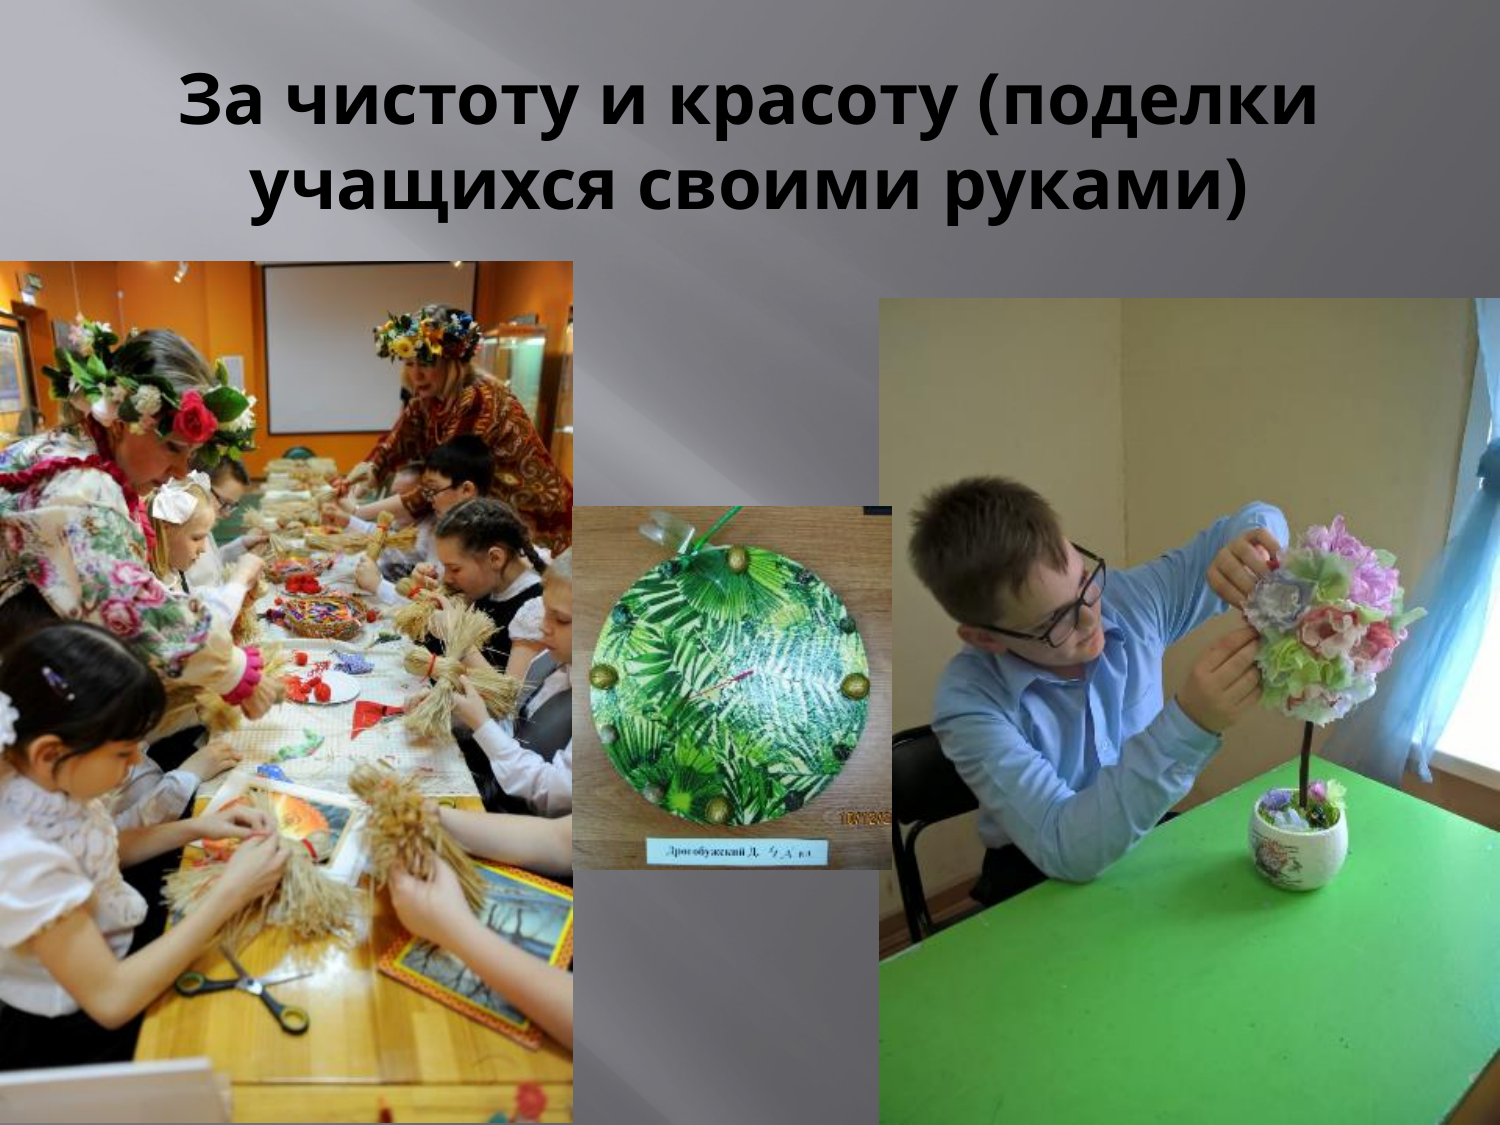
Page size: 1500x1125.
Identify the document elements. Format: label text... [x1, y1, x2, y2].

title За чистоту и красоту (поделки учащихся своими руками) [75, 45, 1425, 233]
picture [0, 261, 1500, 1125]
